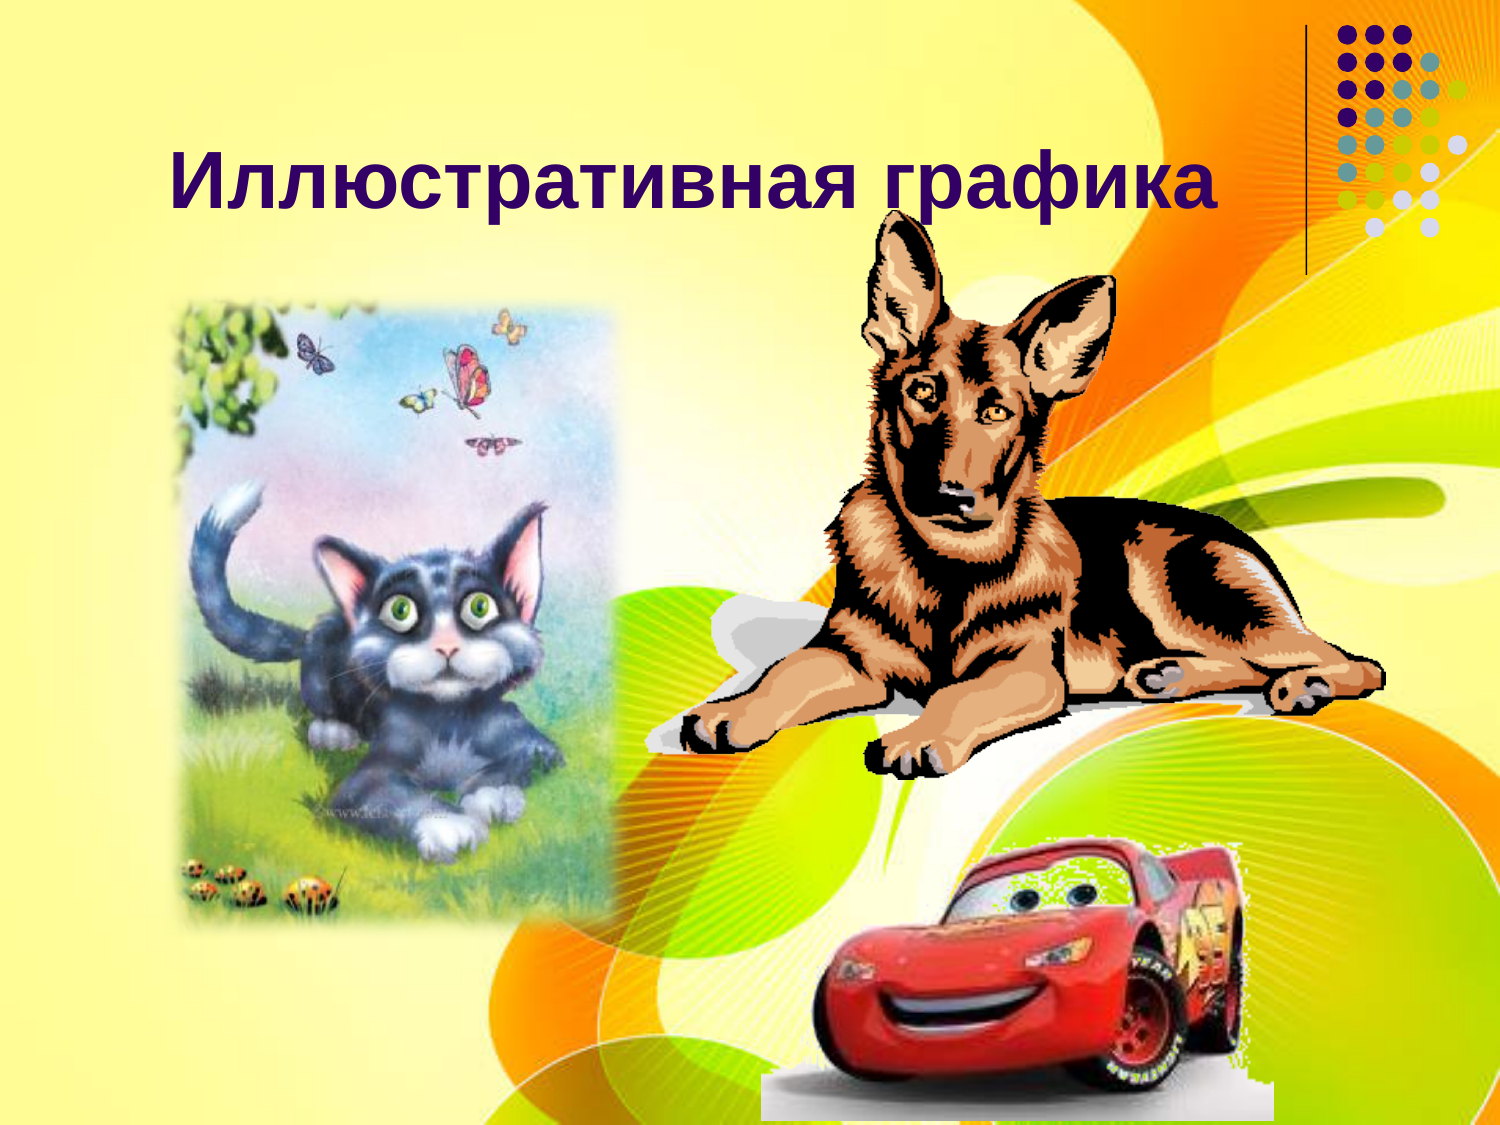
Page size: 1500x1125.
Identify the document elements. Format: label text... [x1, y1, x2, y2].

title Иллюстративная графика [74, 19, 1313, 233]
picture [0, 0, 1500, 1125]
